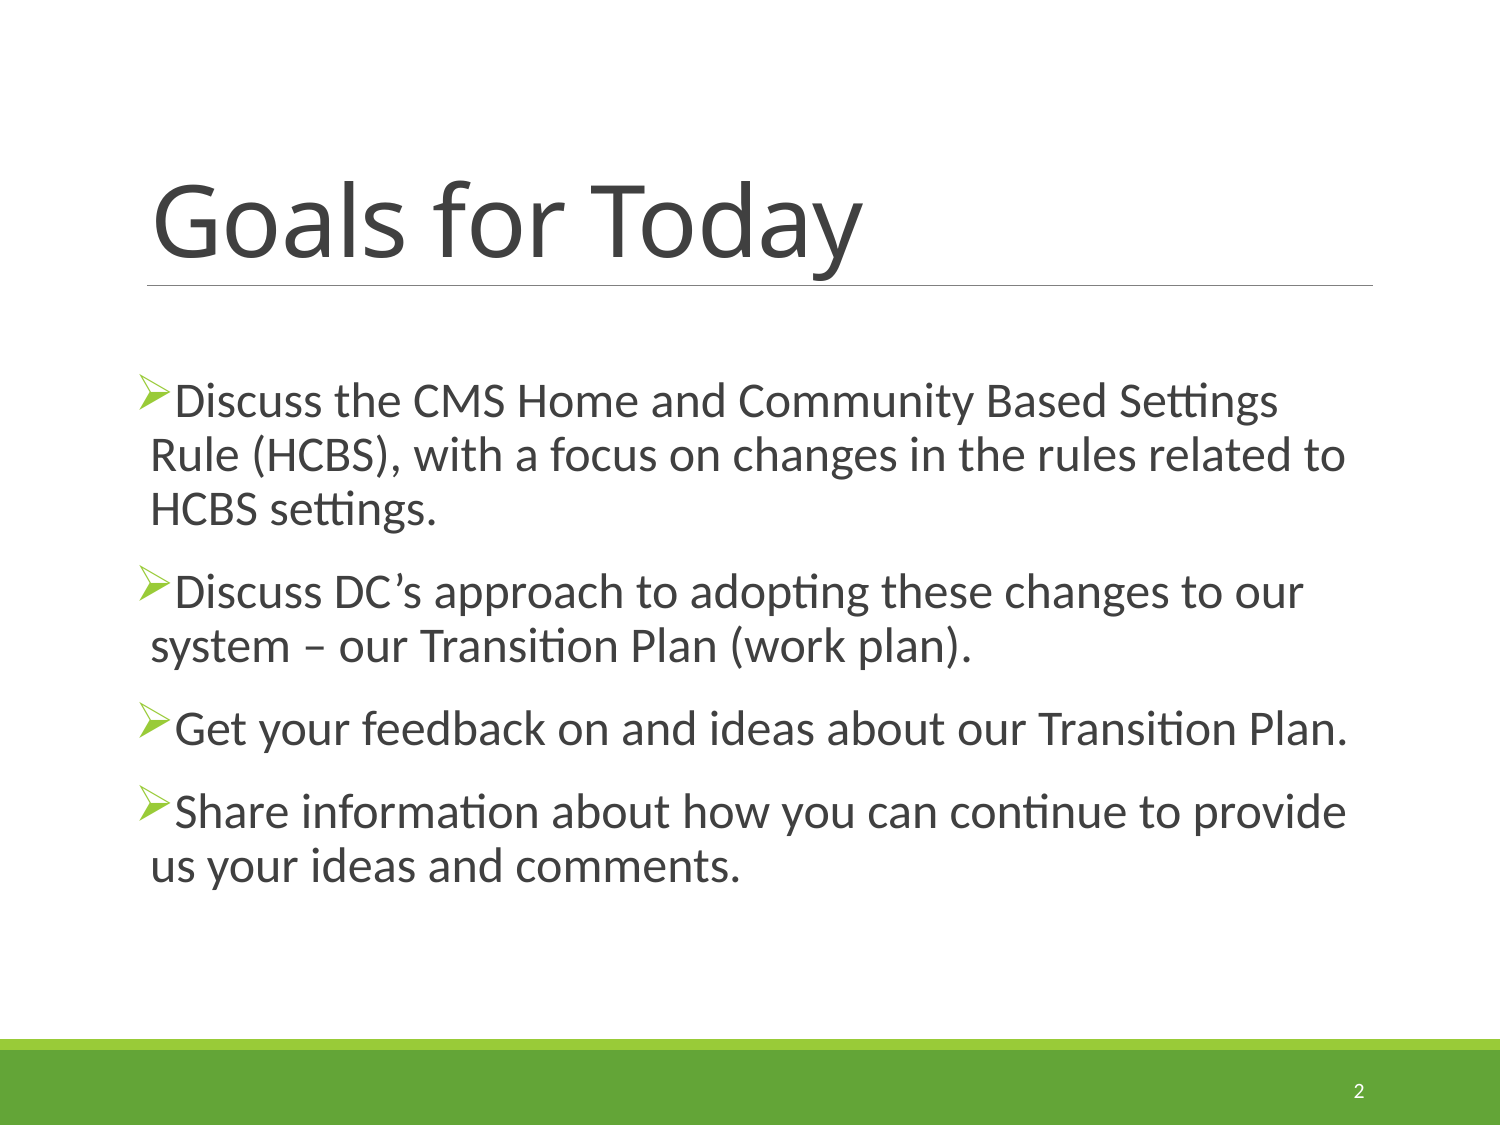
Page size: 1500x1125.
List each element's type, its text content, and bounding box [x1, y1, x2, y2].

slide_number 2 [1218, 1059, 1380, 1120]
list Discuss the CMS Home and Community Based Settings Rule (HCBS), with a focus on changes in the rules related to HCBS settings. Discuss DC’s approach to adopting these changes to our system – our Transition Plan (work plan). Get your feedback on and ideas about our Transition Plan. Share information about how you can continue to provide us your ideas and comments. [135, 287, 1373, 948]
title Goals for Today [135, 47, 1373, 285]
